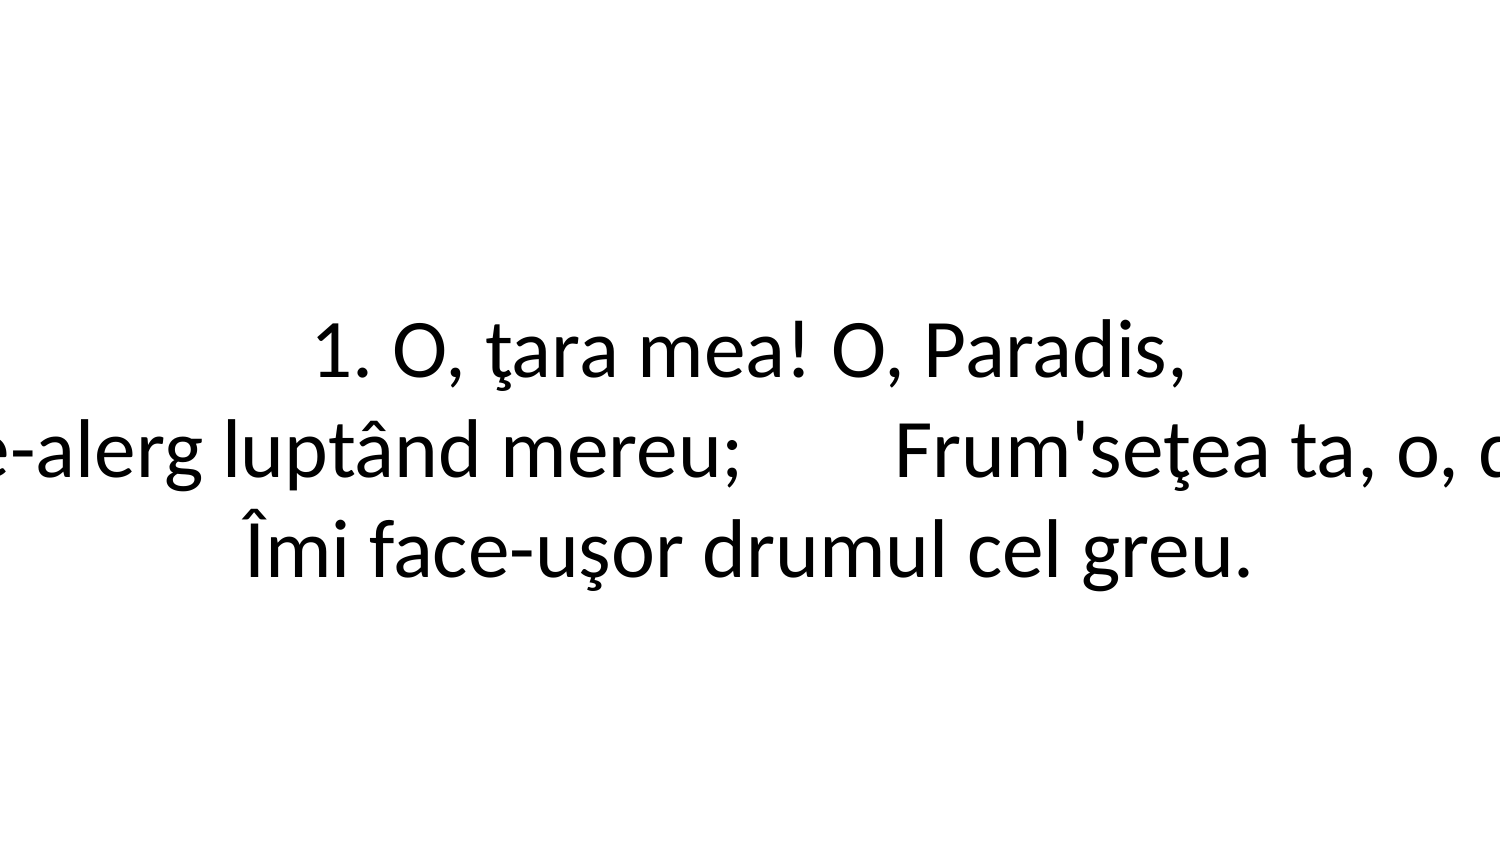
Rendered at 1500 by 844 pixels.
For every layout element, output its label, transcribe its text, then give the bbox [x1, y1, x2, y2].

text_box 1. O, ţara mea! O, Paradis, Spre tine-alerg luptând mereu; Frum'seţea ta, o, dulce vis, Îmi face-uşor drumul cel greu. [0, 242, 1500, 602]
